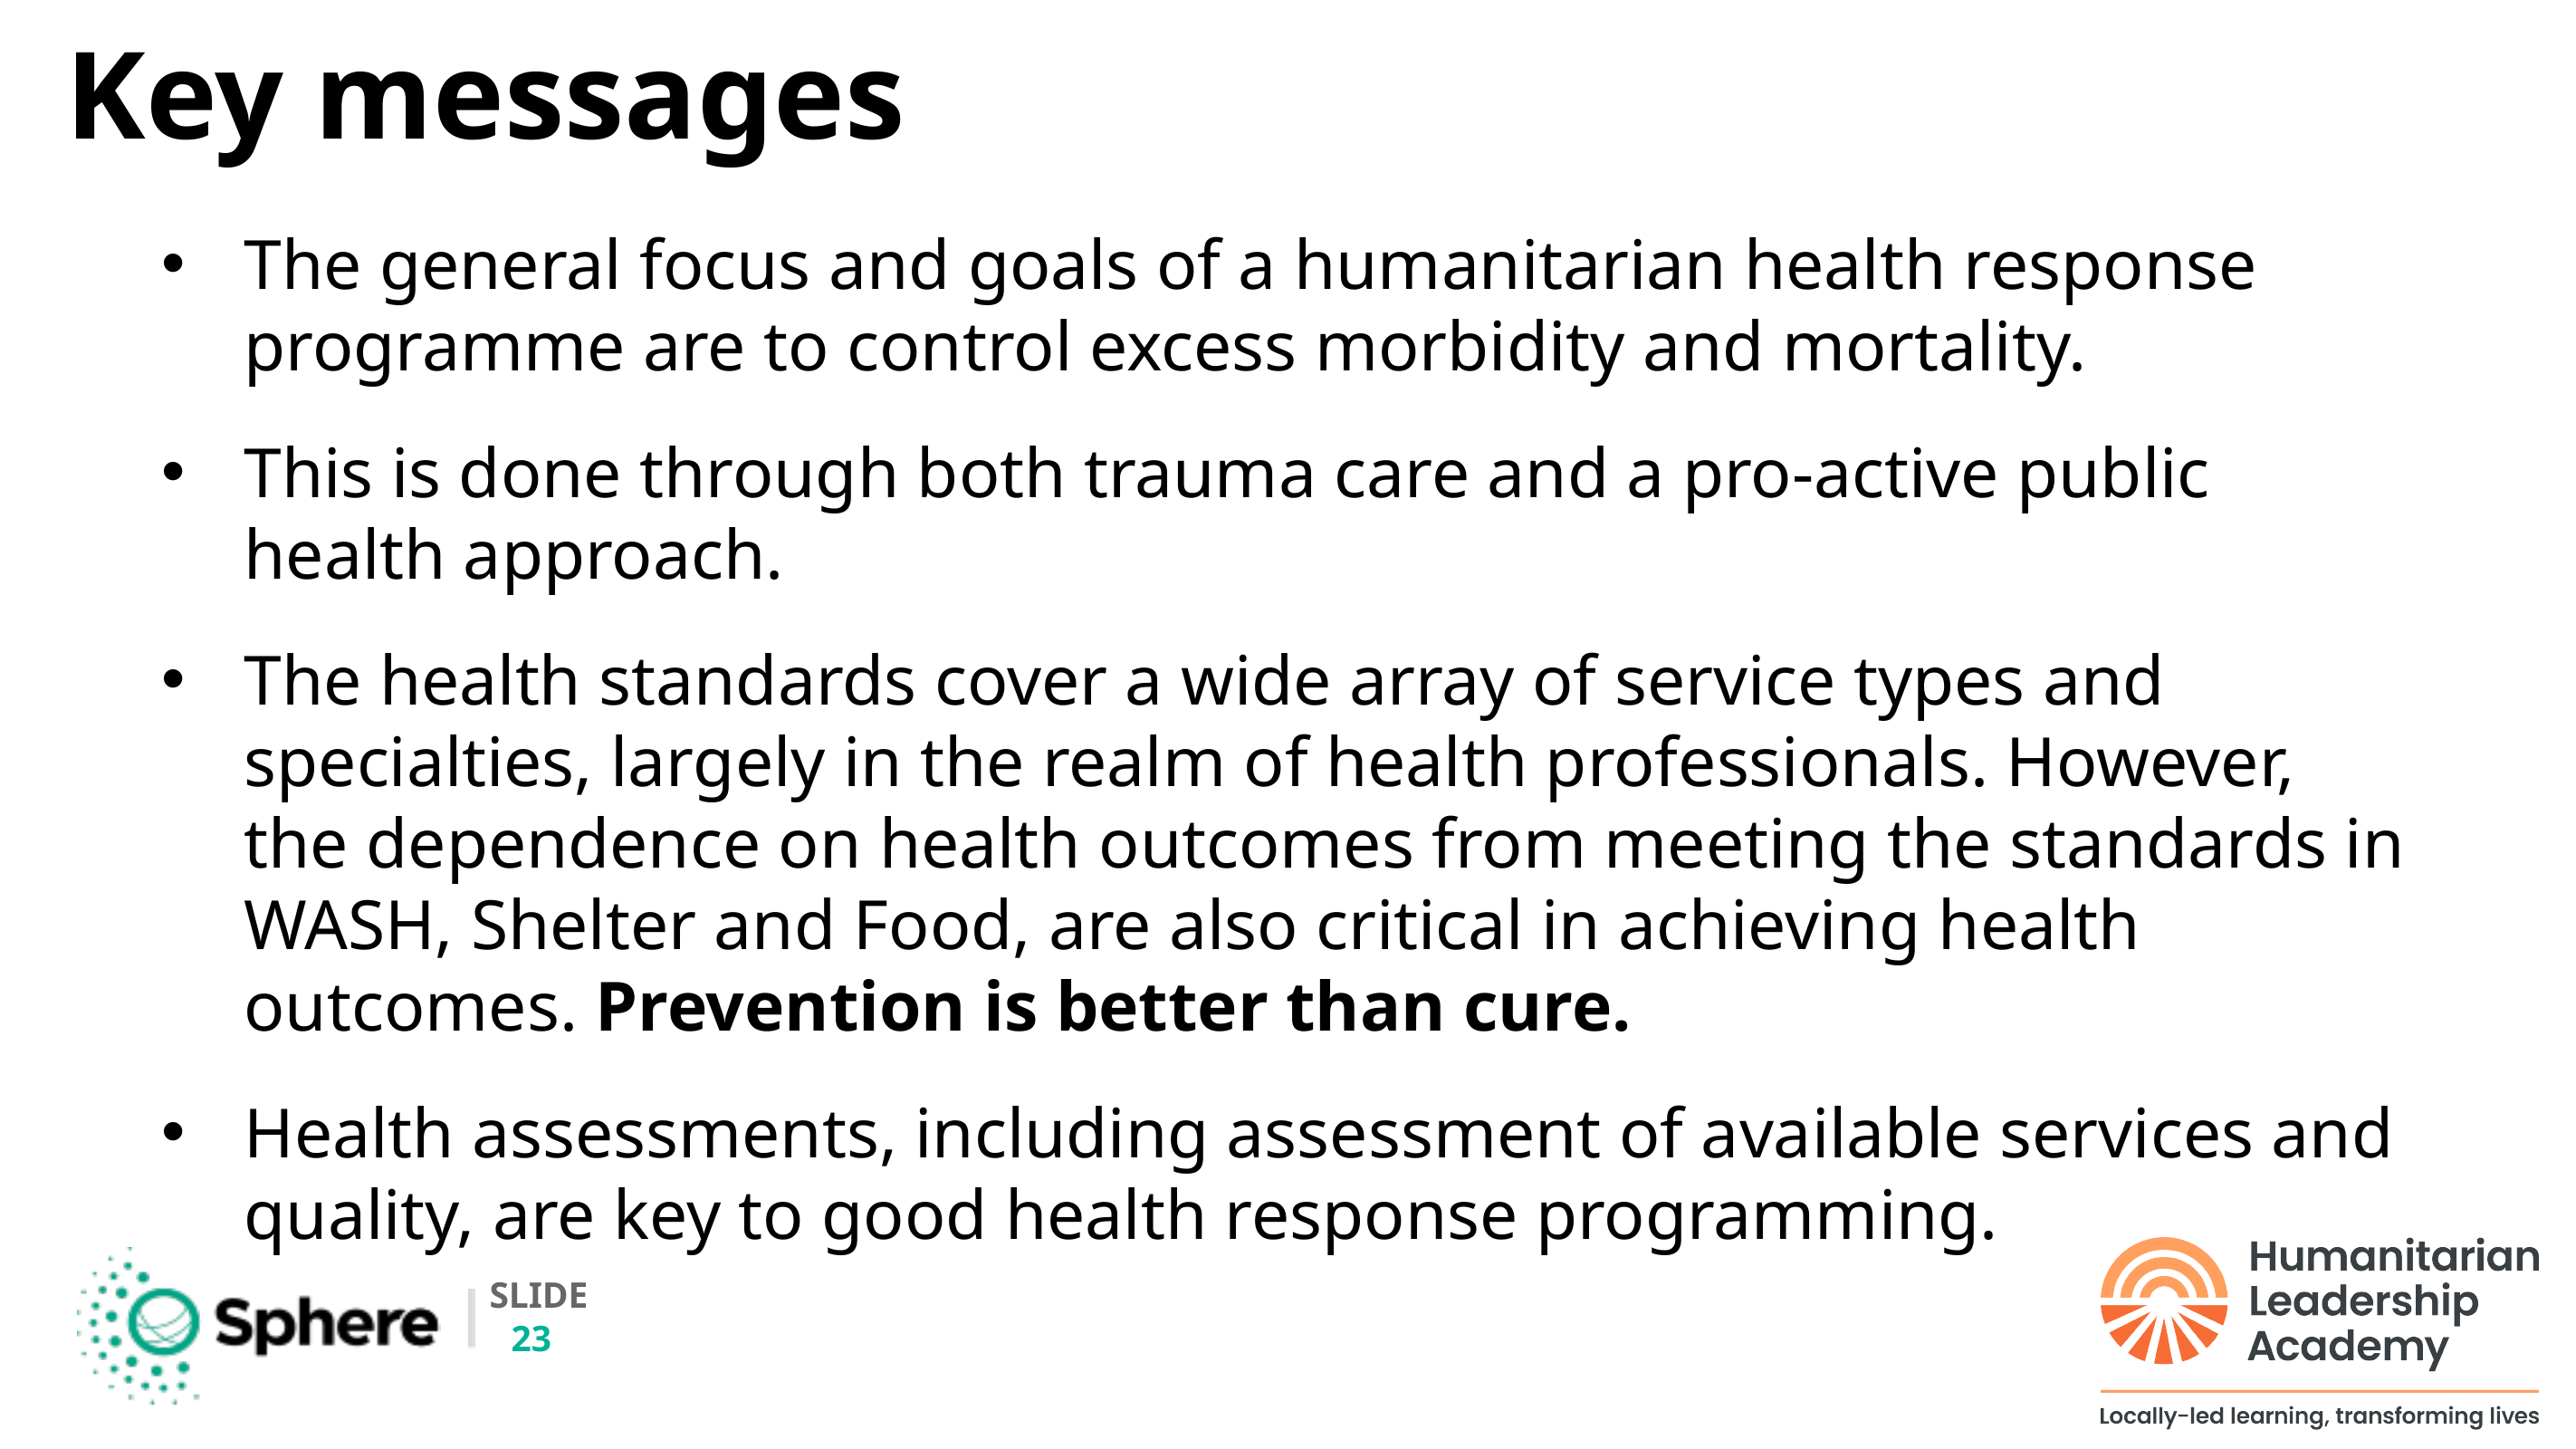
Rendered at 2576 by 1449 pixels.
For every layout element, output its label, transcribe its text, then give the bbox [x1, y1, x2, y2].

picture [2101, 1237, 2539, 1431]
picture [468, 1289, 479, 1349]
picture [77, 1247, 441, 1407]
slide_number ‹#› [503, 1309, 562, 1449]
list The general focus and goals of a humanitarian health response programme are to control excess morbidity and mortality. This is done through both trauma care and a pro-active public health approach. The health standards cover a wide array of service types and specialties, largely in the realm of health professionals. However, the dependence on health outcomes from meeting the standards in WASH, Shelter and Food, are also critical in achieving health outcomes. Prevention is better than cure. Health assessments, including assessment of available services and quality, are key to good health response programming. [154, 214, 2422, 1273]
title Key messages [58, 10, 2131, 178]
